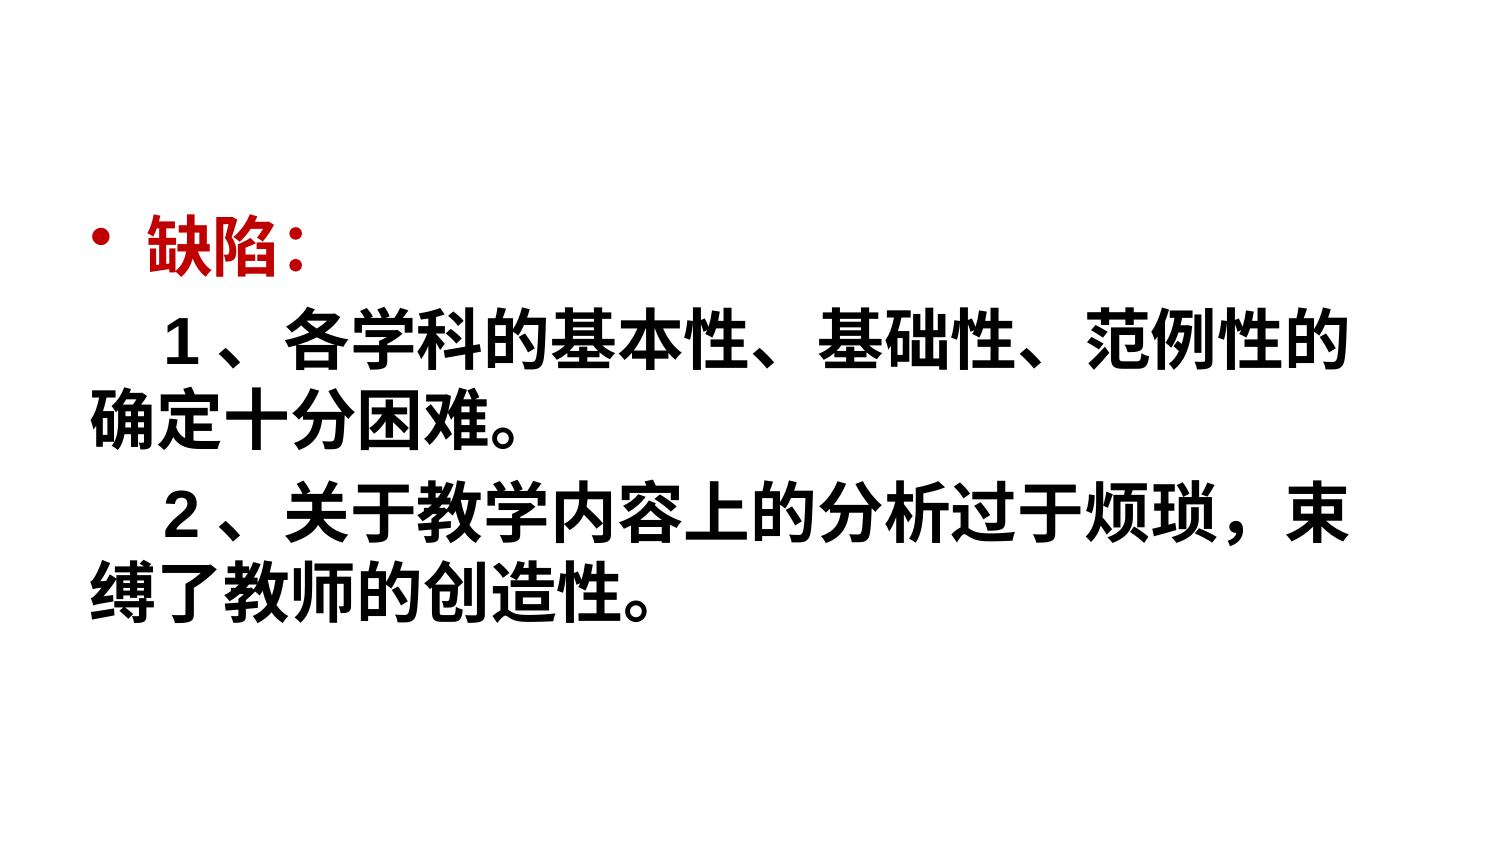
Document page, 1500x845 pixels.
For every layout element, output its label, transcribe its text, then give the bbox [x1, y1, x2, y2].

list 缺陷： 1、各学科的基本性、基础性、范例性的确定十分困难。 2、关于教学内容上的分析过于烦琐，束缚了教师的创造性。 [74, 196, 1426, 755]
